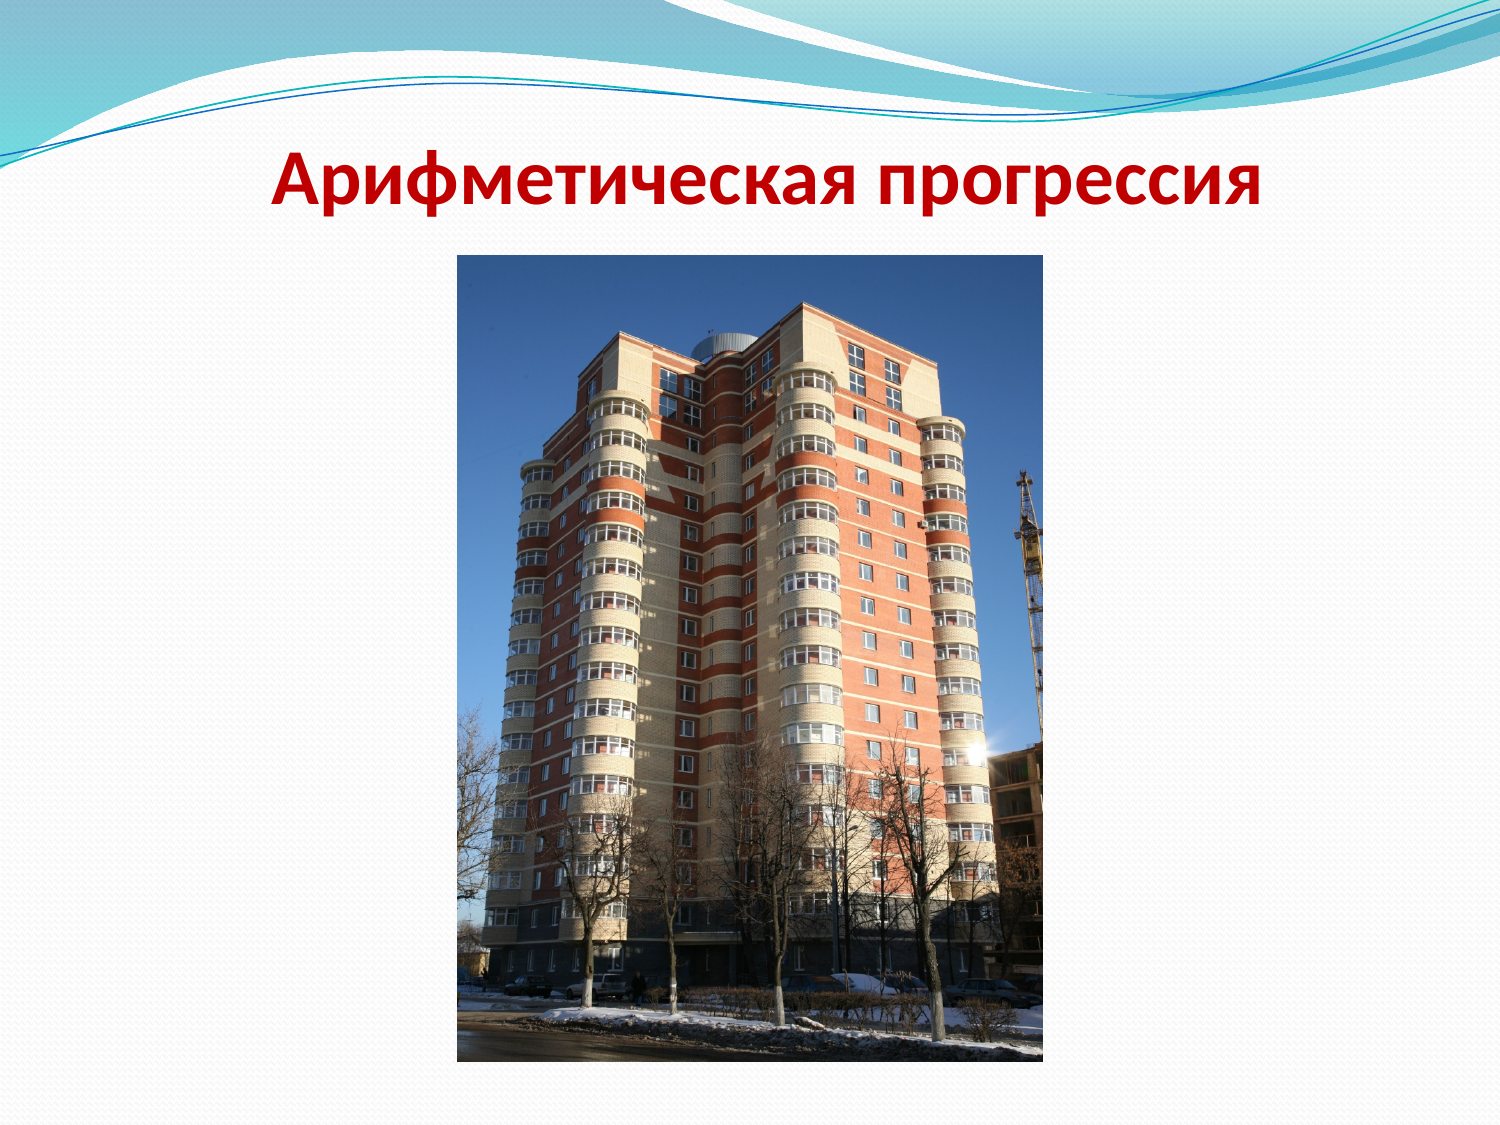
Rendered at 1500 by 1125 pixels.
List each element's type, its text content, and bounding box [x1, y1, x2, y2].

title Арифметическая прогрессия [75, 115, 1425, 220]
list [457, 255, 1043, 1062]
